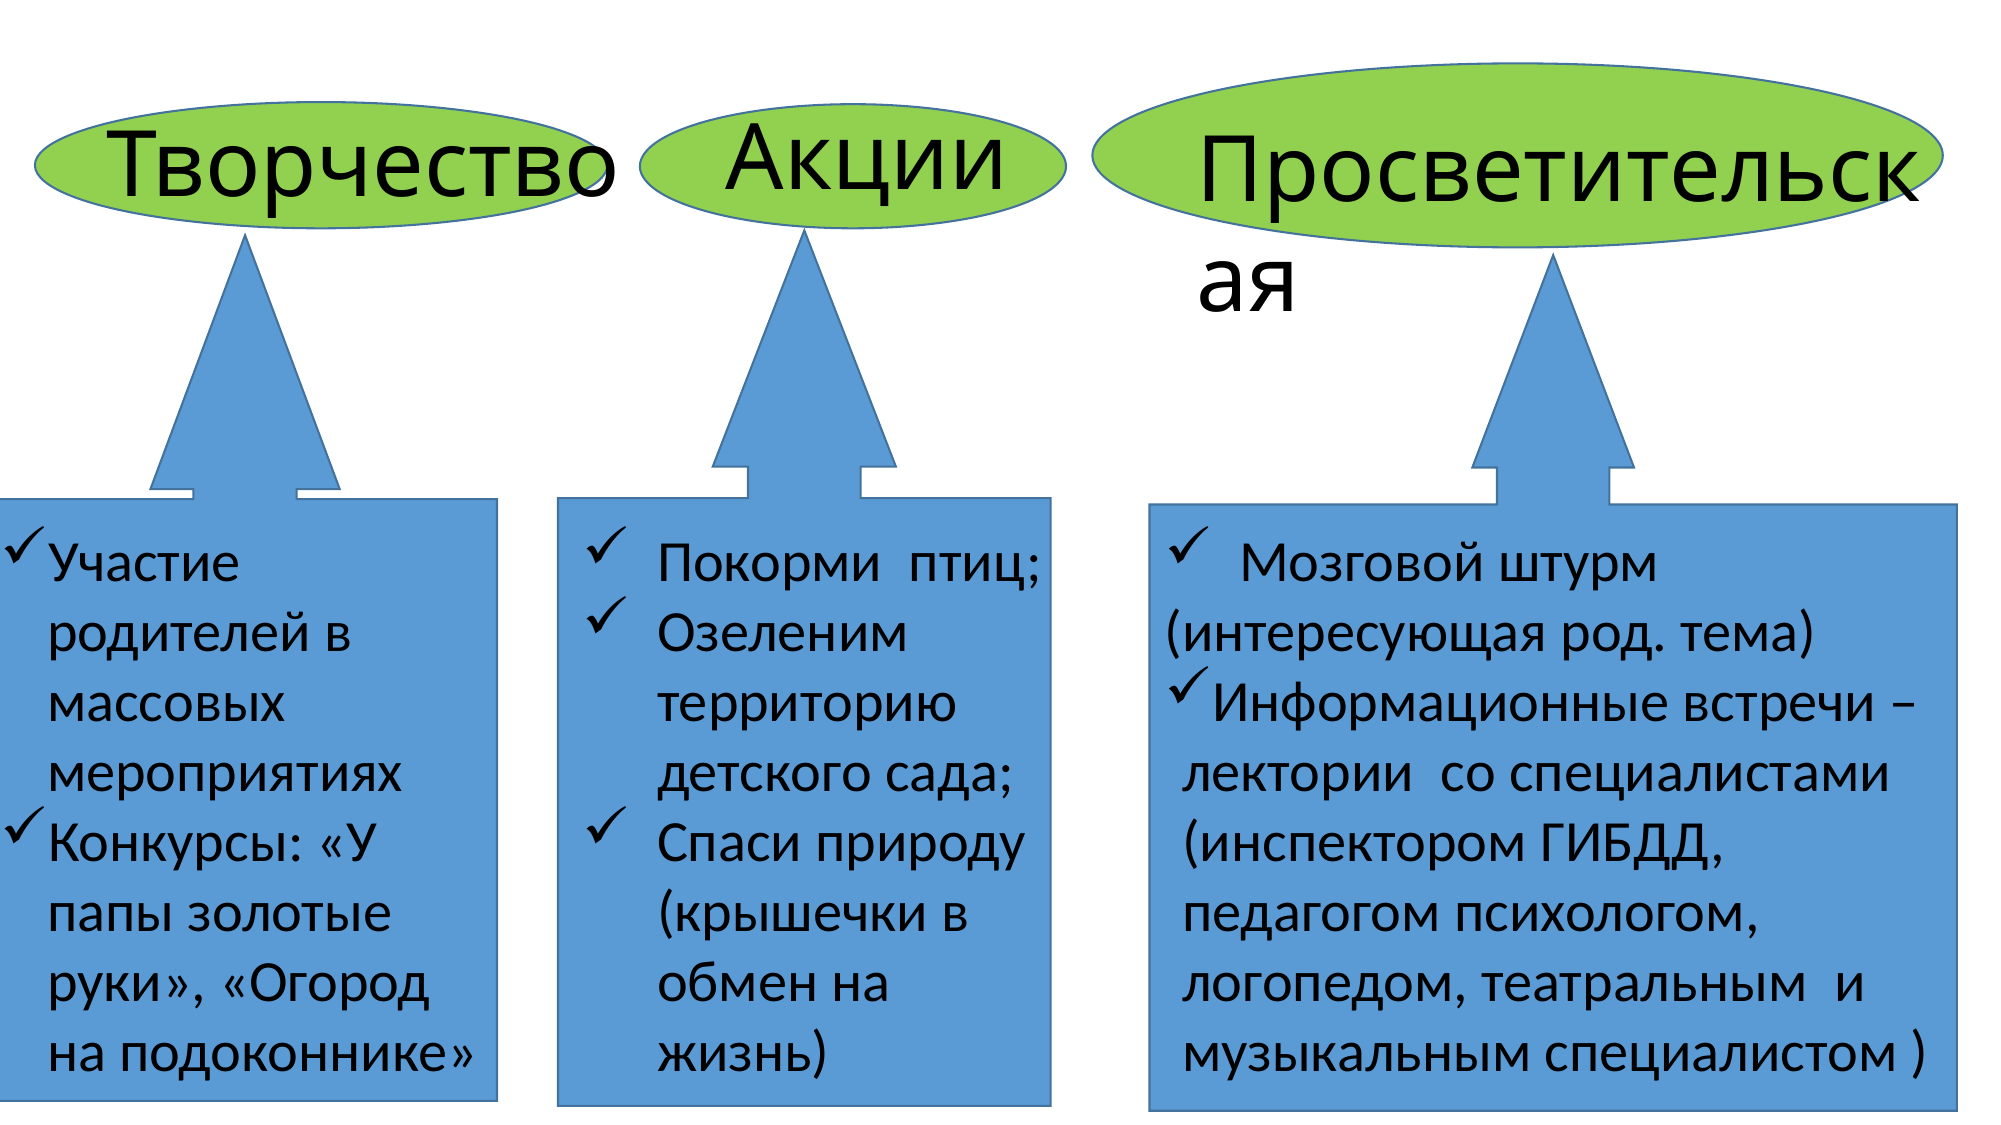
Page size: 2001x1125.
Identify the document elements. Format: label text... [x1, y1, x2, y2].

title Творчество [91, 58, 820, 276]
text_box [0, 276, 499, 1102]
text_box Мозговой штурм (интересующая род. тема) Информационные встречи – лектории со специалистами (инспектором ГИБДД, педагогом психологом, логопедом, театральным и музыкальным специалистом ) [1149, 515, 1957, 1090]
text_box Акции [710, 90, 1491, 215]
text_box [820, 215, 990, 230]
text_box [1148, 337, 1958, 1112]
text_box Просветительская [1181, 102, 1988, 337]
text_box Участие родителей в массовых мероприятиях Конкурсы: «У папы золотые руки», «Огород на подоконнике» [0, 515, 497, 1090]
text_box Покорми птиц; Озеленим территорию детского сада; Спаси природу (крышечки в обмен на жизнь) [567, 515, 1067, 1090]
text_box [33, 126, 91, 204]
text_box [556, 267, 1052, 1107]
text_box [1213, 62, 1868, 102]
